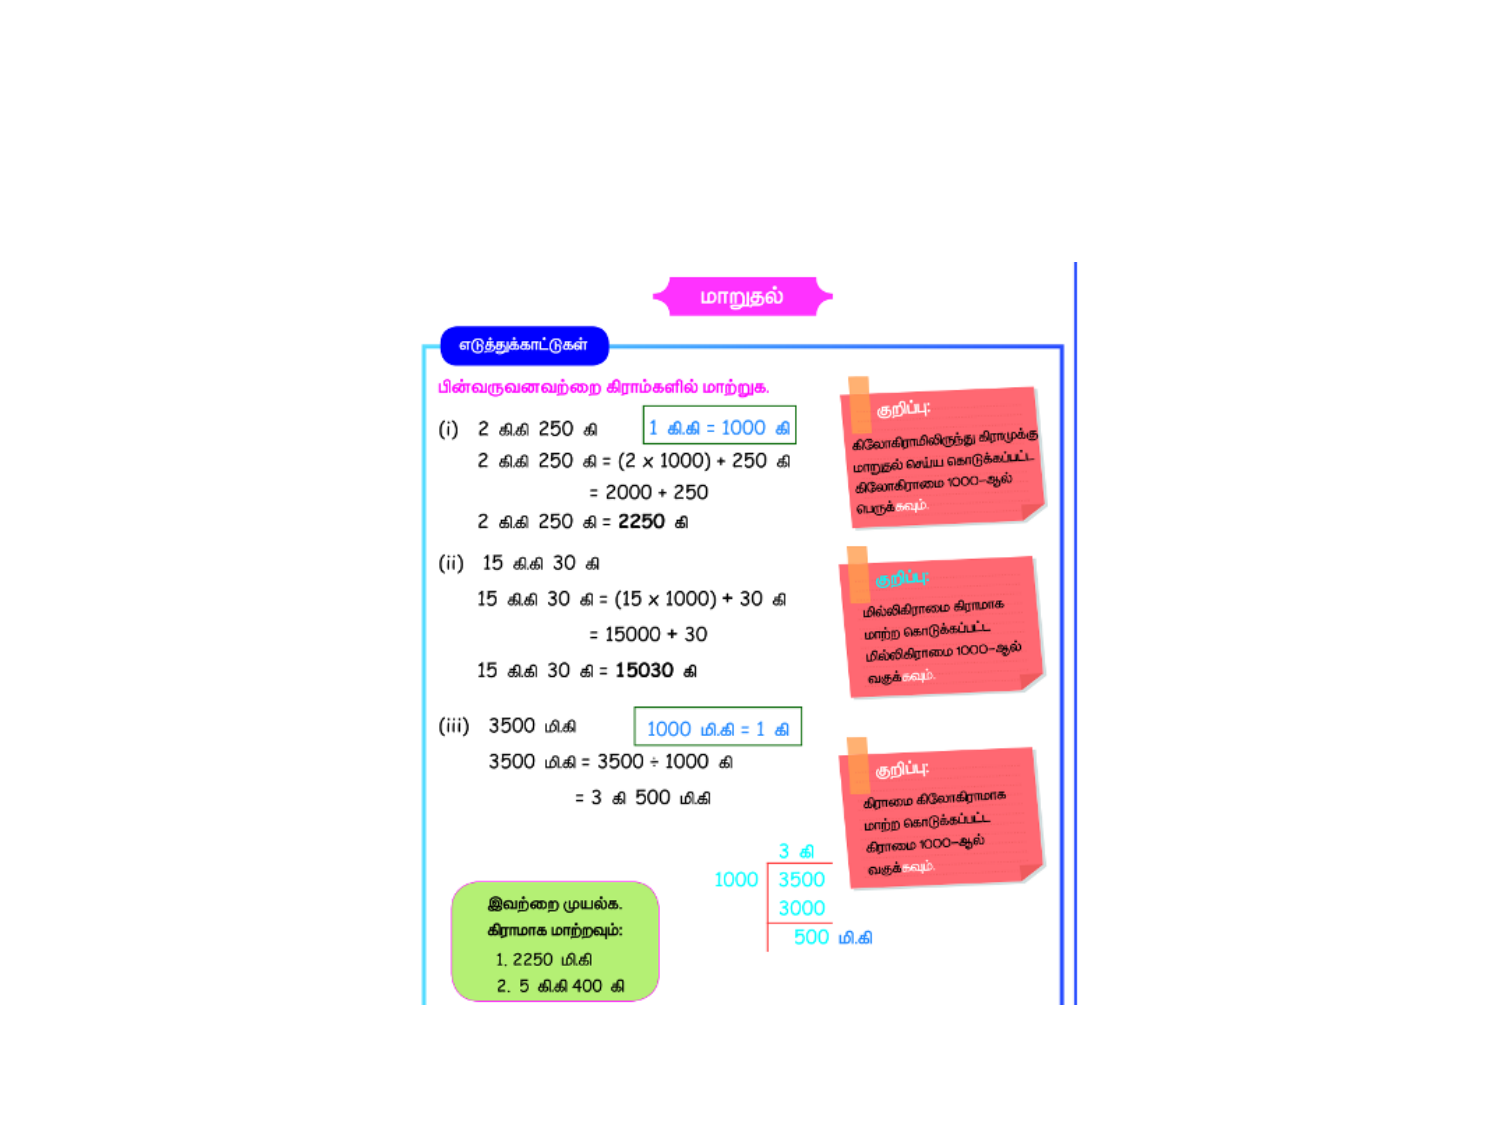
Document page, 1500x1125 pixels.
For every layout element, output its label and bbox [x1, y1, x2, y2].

list [413, 262, 1087, 1006]
